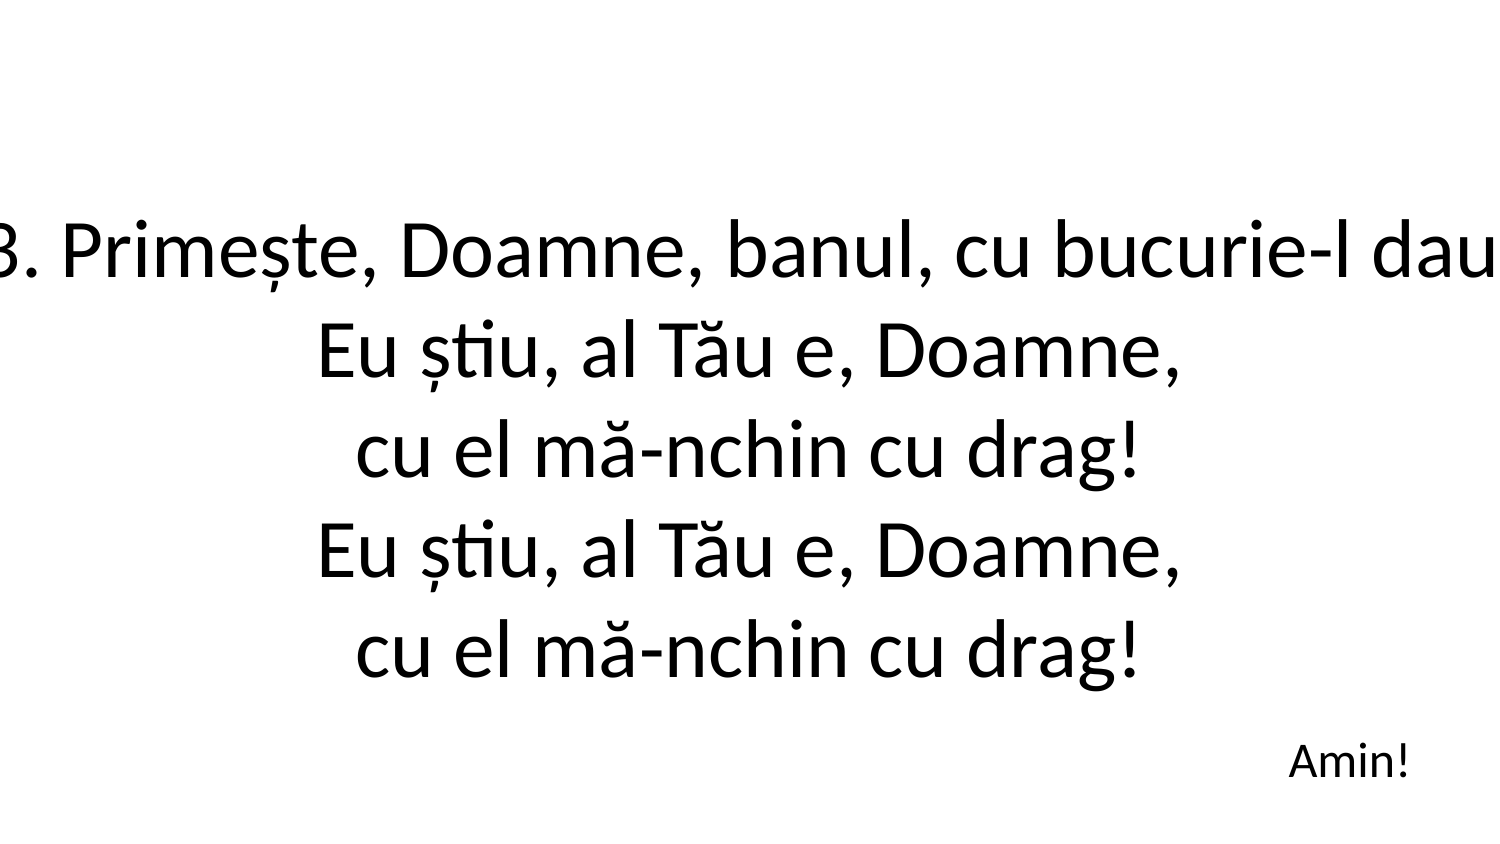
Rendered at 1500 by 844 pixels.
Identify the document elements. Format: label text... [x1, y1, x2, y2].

text_box 3. Primește, Doamne, banul, cu bucurie-l dau, Eu știu, al Tău e, Doamne, cu el mă-nchin cu drag! Eu știu, al Tău e, Doamne, cu el mă-nchin cu drag! [0, 142, 1500, 702]
text_box Amin! [1273, 674, 1427, 795]
